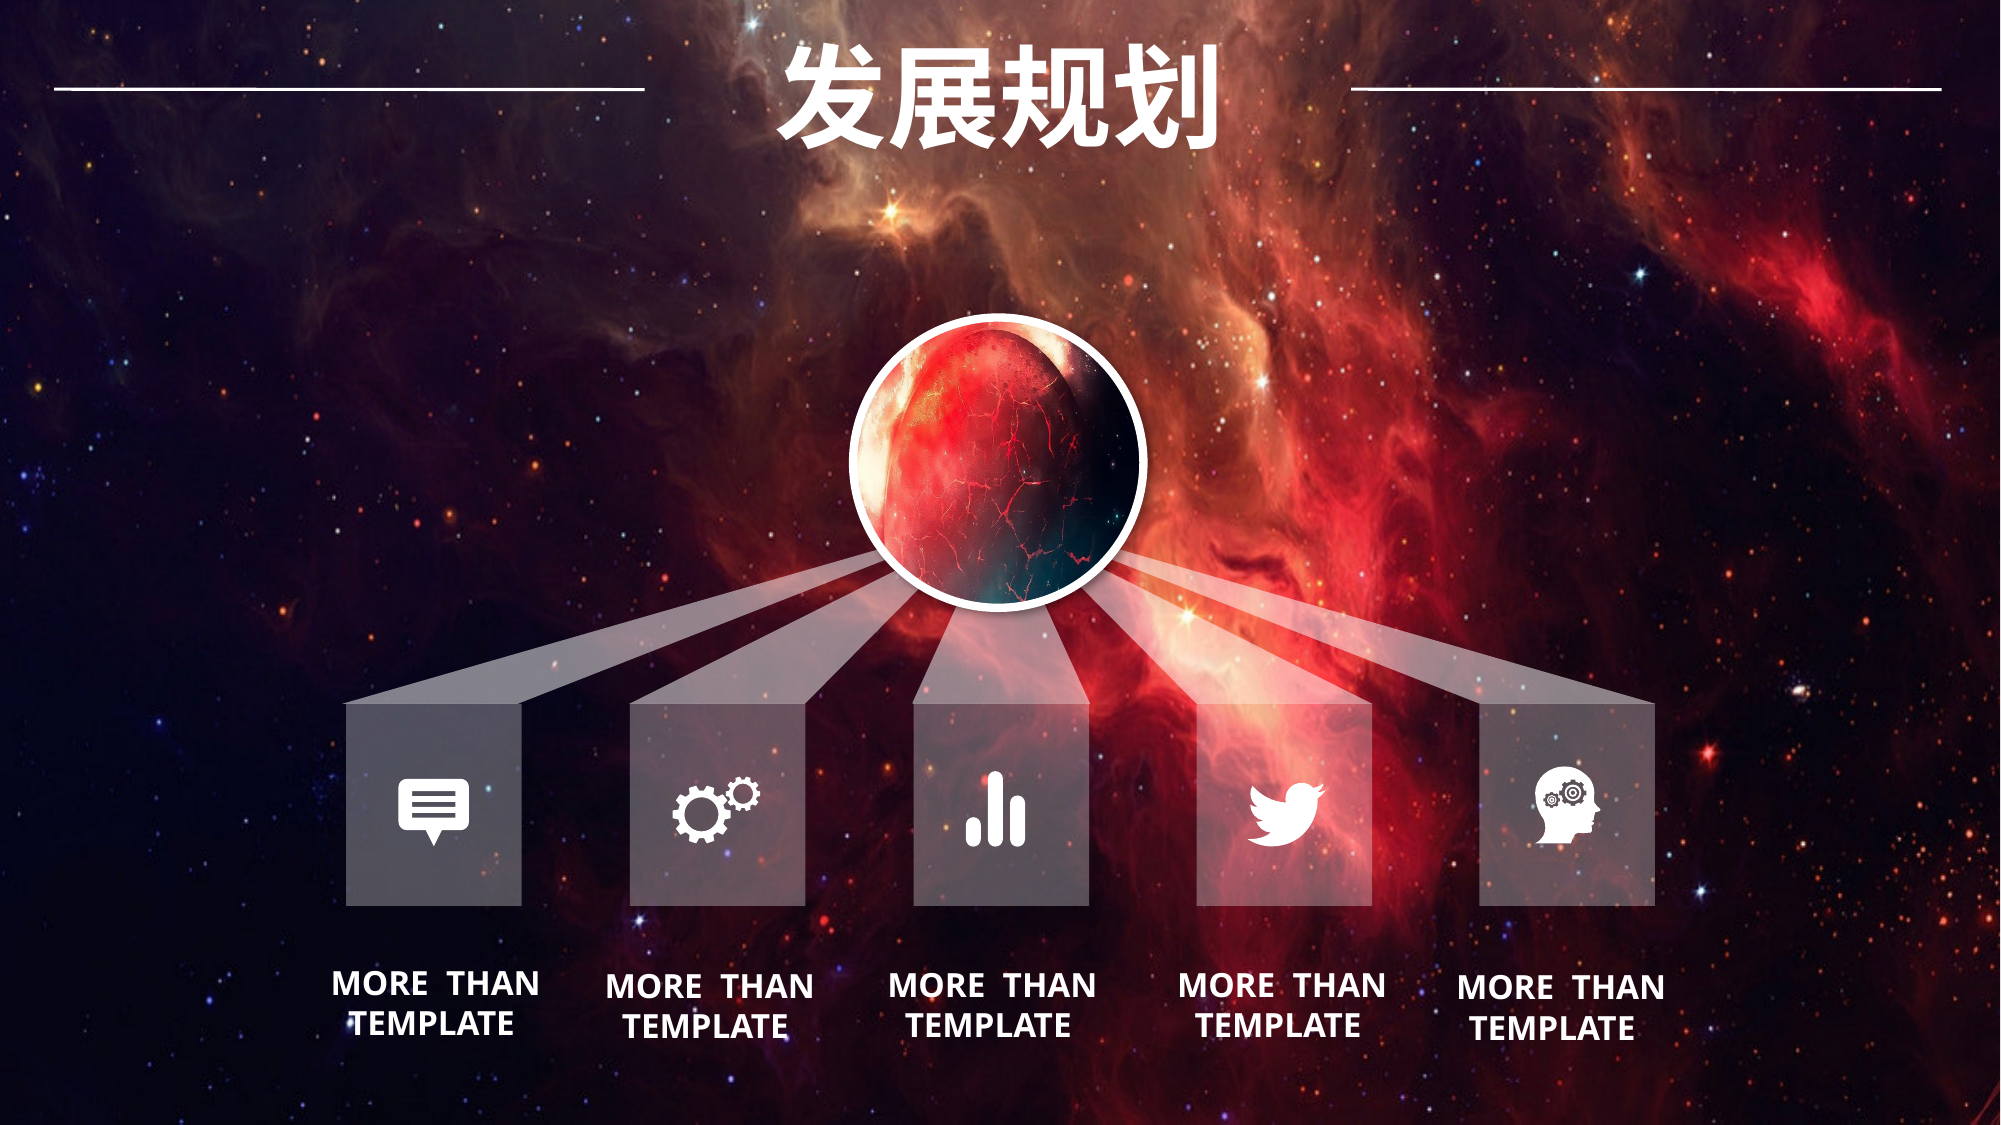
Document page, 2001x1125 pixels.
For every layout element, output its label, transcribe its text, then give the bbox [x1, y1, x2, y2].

text_box MORE THAN TEMPLATE [1392, 955, 1691, 1055]
text_box [1085, 572, 1373, 705]
text_box MORE THAN TEMPLATE [272, 955, 565, 1080]
text_box [1196, 705, 1373, 907]
picture [0, 0, 2001, 1125]
text_box MORE THAN TEMPLATE [1118, 956, 1412, 1114]
text_box [345, 704, 523, 907]
text_box [913, 705, 1090, 907]
text_box MORE THAN TEMPLATE [545, 958, 839, 1116]
text_box [852, 316, 1145, 609]
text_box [672, 776, 761, 844]
text_box [341, 549, 885, 705]
text_box [628, 571, 918, 705]
text_box [1119, 551, 1656, 705]
text_box [629, 705, 806, 907]
text_box [1247, 782, 1326, 847]
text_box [965, 771, 1025, 847]
text_box [1478, 705, 1656, 907]
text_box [398, 778, 469, 847]
text_box MORE THAN TEMPLATE [828, 956, 1118, 1052]
text_box 发展规划 [760, 19, 1240, 170]
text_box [1535, 766, 1604, 844]
text_box [911, 610, 1092, 705]
